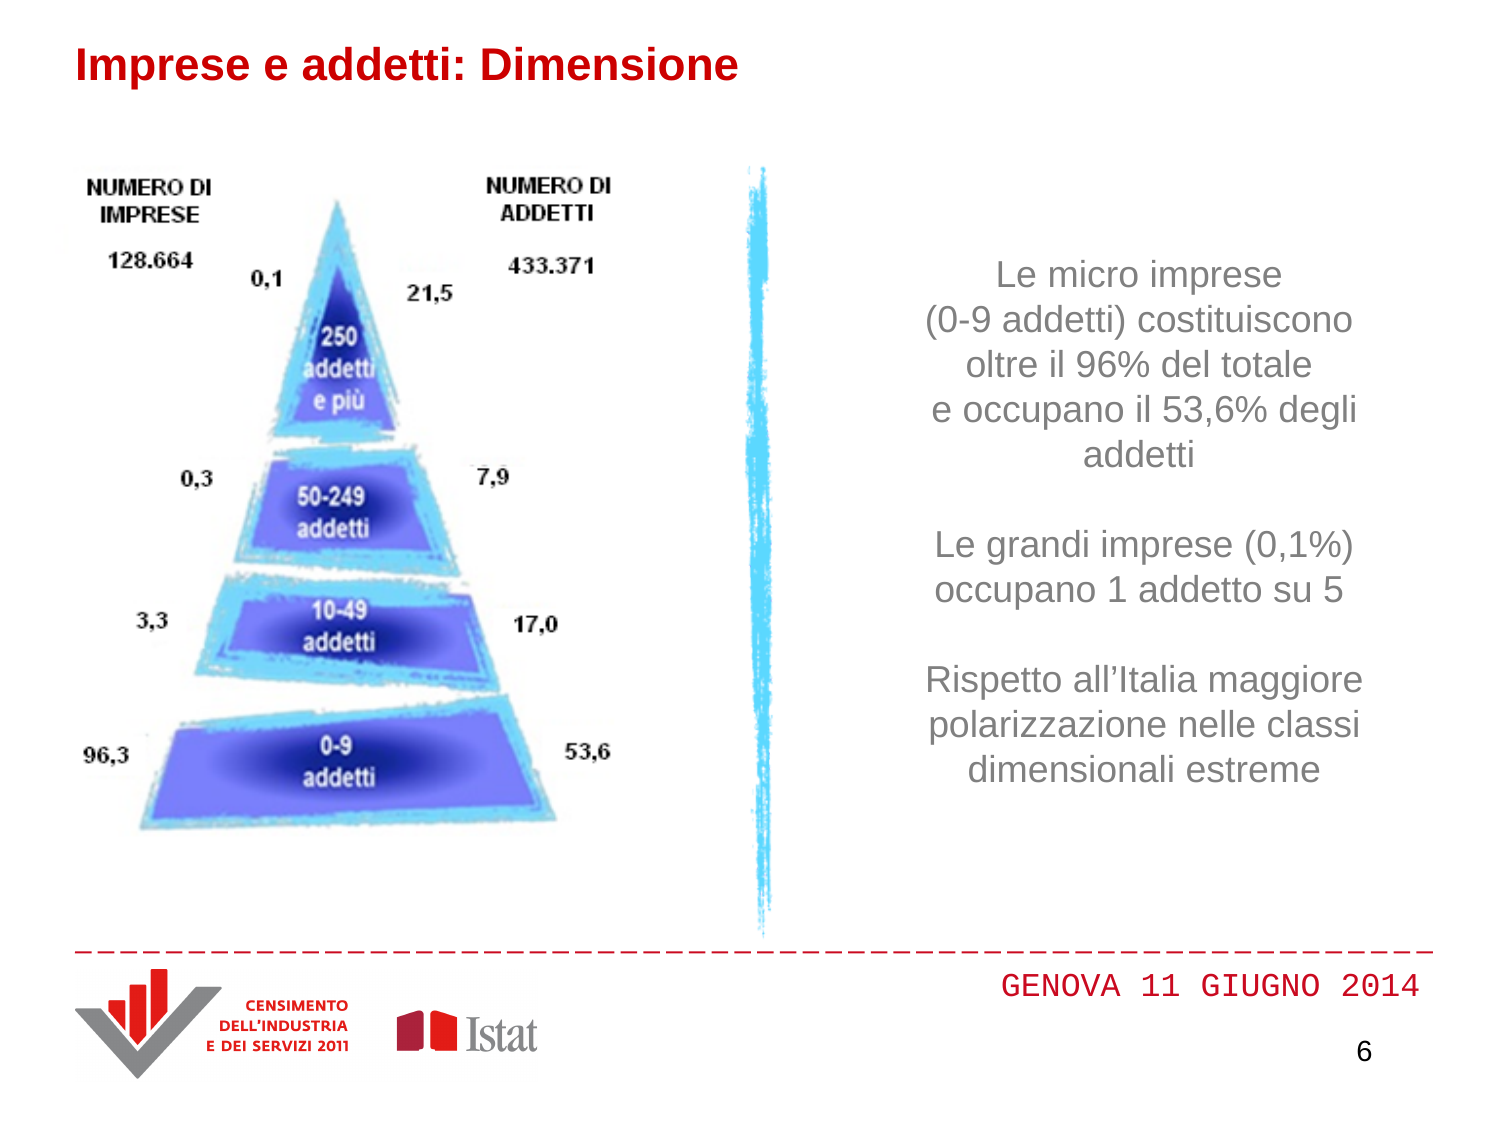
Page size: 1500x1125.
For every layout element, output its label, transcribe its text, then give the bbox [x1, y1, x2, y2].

text_box Imprese e addetti: Dimensione [75, 54, 1388, 125]
slide_number 6 [1074, 1025, 1388, 1100]
picture [52, 149, 776, 957]
text_box Le micro imprese (0-9 addetti) costituiscono oltre il 96% del totale e occupano il 53,6% degli addetti Le grandi imprese (0,1%) occupano 1 addetto su 5 Rispetto all’Italia maggiore polarizzazione nelle classi dimensionali estreme [883, 242, 1406, 798]
picture [74, 969, 538, 1082]
